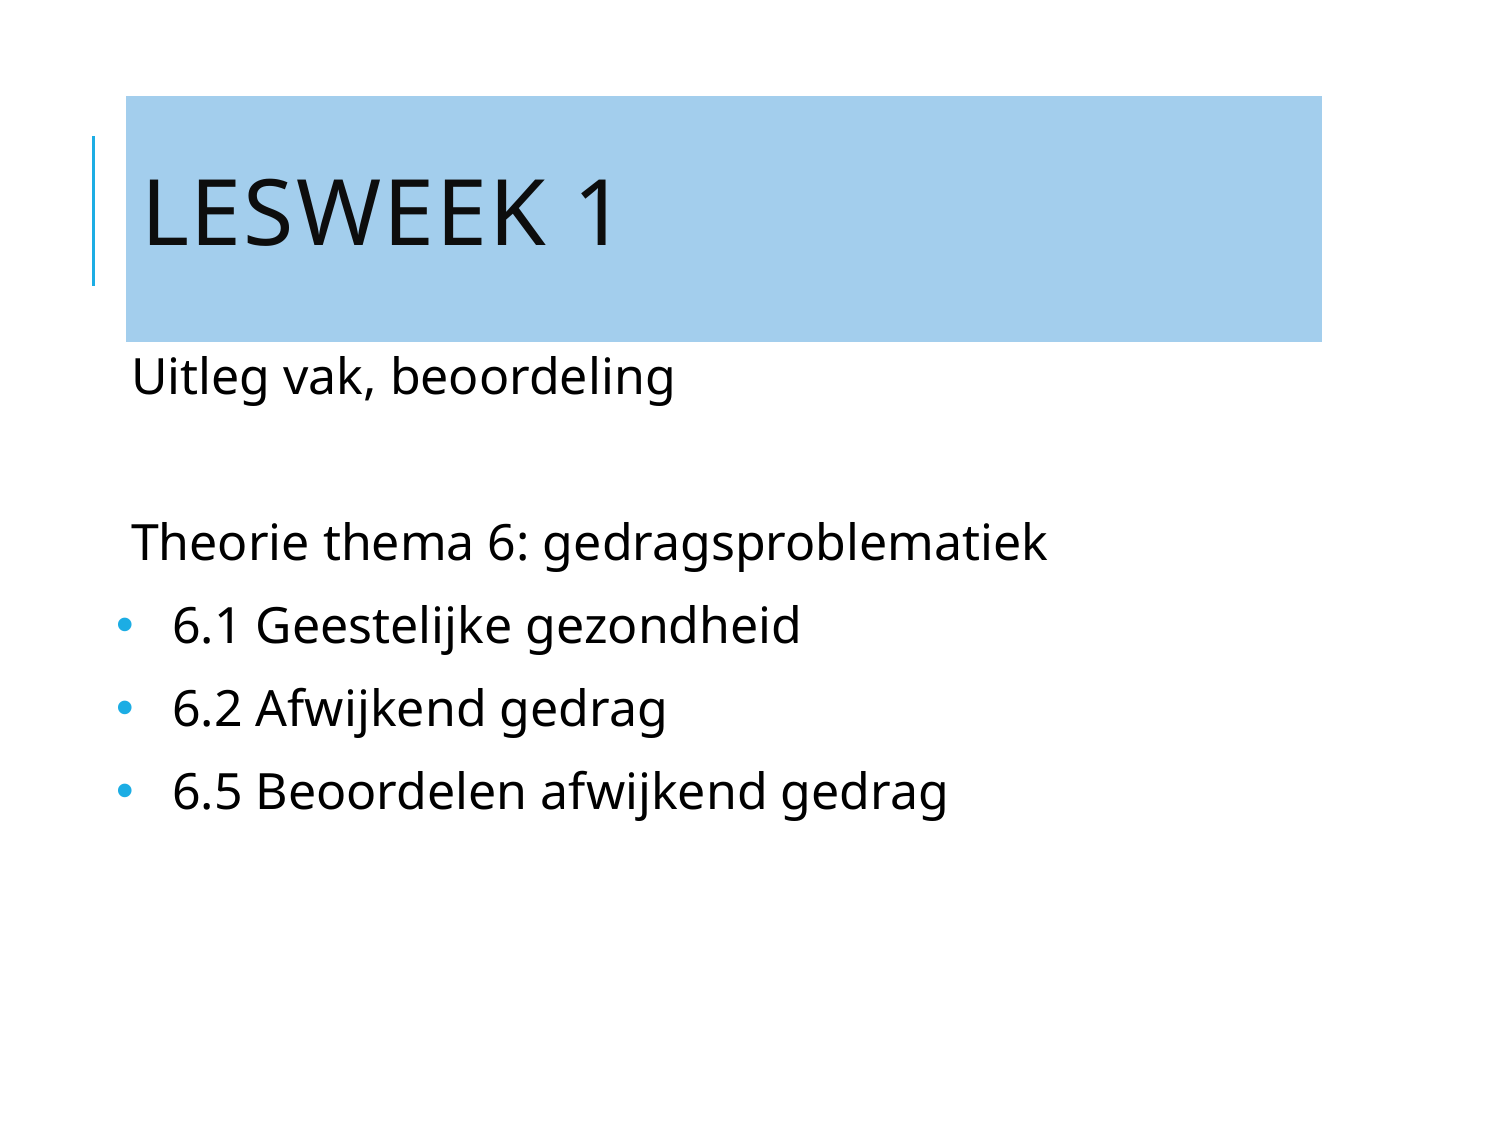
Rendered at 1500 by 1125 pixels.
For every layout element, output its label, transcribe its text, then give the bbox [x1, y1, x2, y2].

title Lesweek 1 [126, 96, 1322, 342]
list Uitleg vak, beoordeling Theorie thema 6: gedragsproblematiek 6.1 Geestelijke gezondheid 6.2 Afwijkend gedrag 6.5 Beoordelen afwijkend gedrag [108, 343, 1292, 1035]
